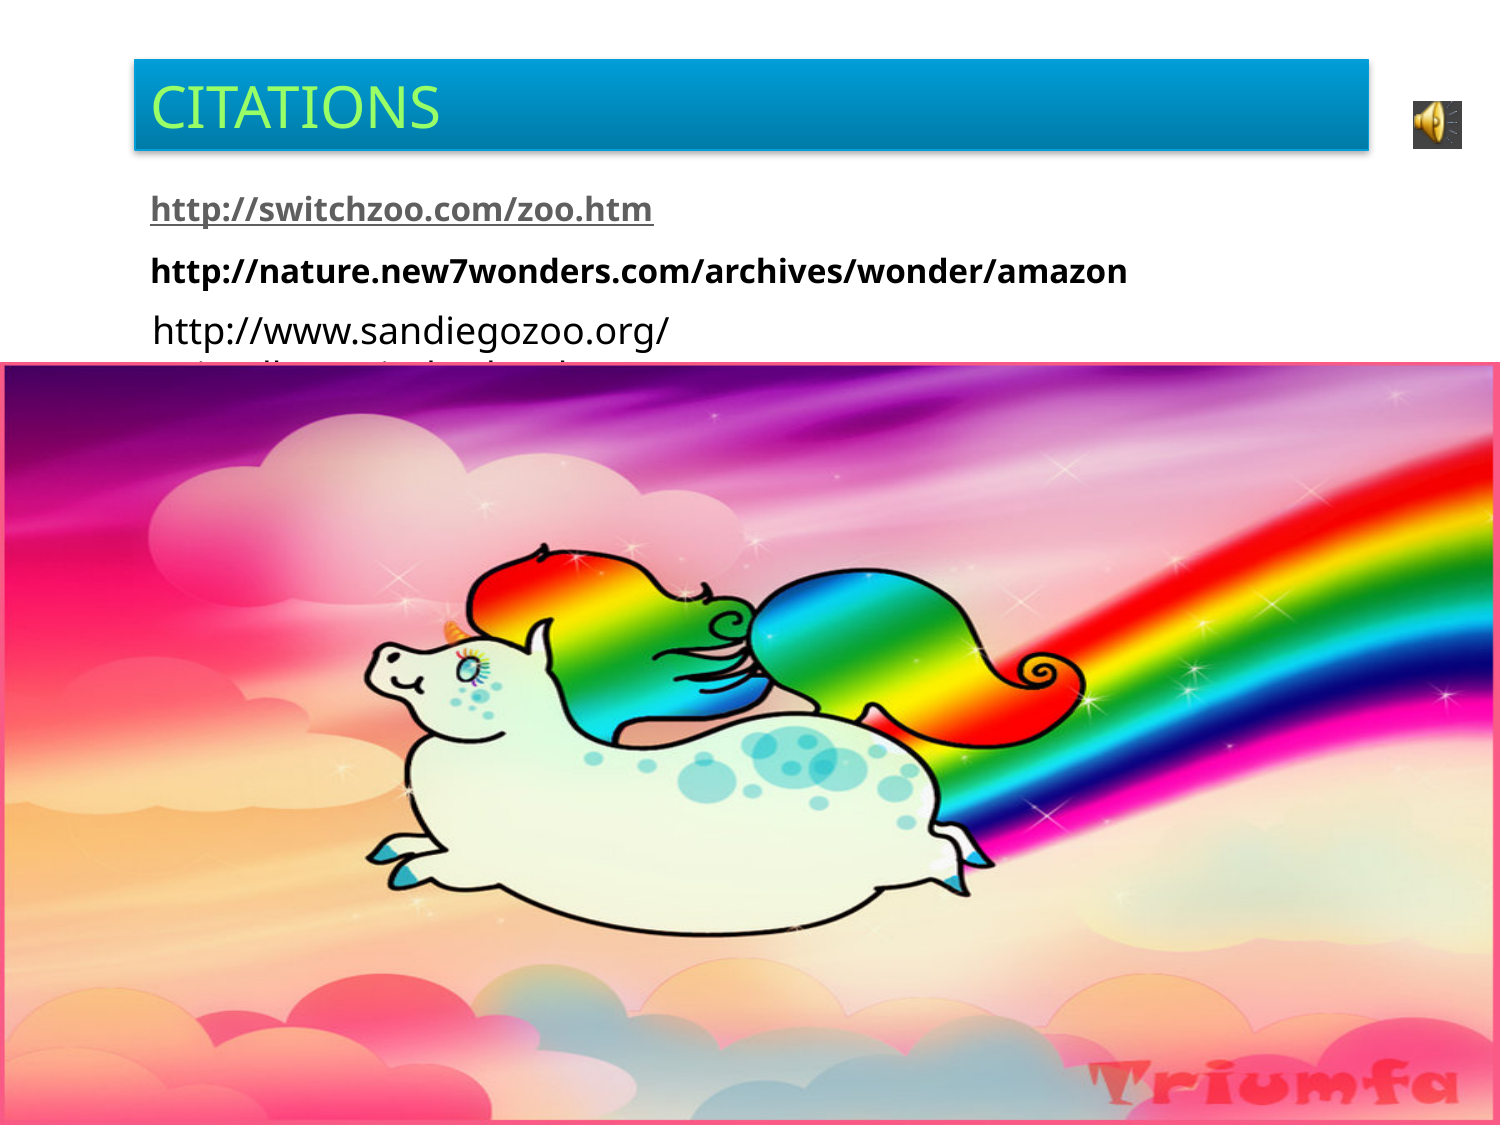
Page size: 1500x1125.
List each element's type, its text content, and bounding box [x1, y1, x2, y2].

list http://switchzoo.com/zoo.htm http://nature.new7wonders.com/archives/wonder/amazon [135, 180, 1369, 360]
text_box http://www.sandiegozoo.org/animalbytes/index.html [137, 299, 888, 360]
picture [0, 362, 1500, 1125]
title Citations [134, 59, 1369, 151]
picture [1412, 99, 1463, 151]
